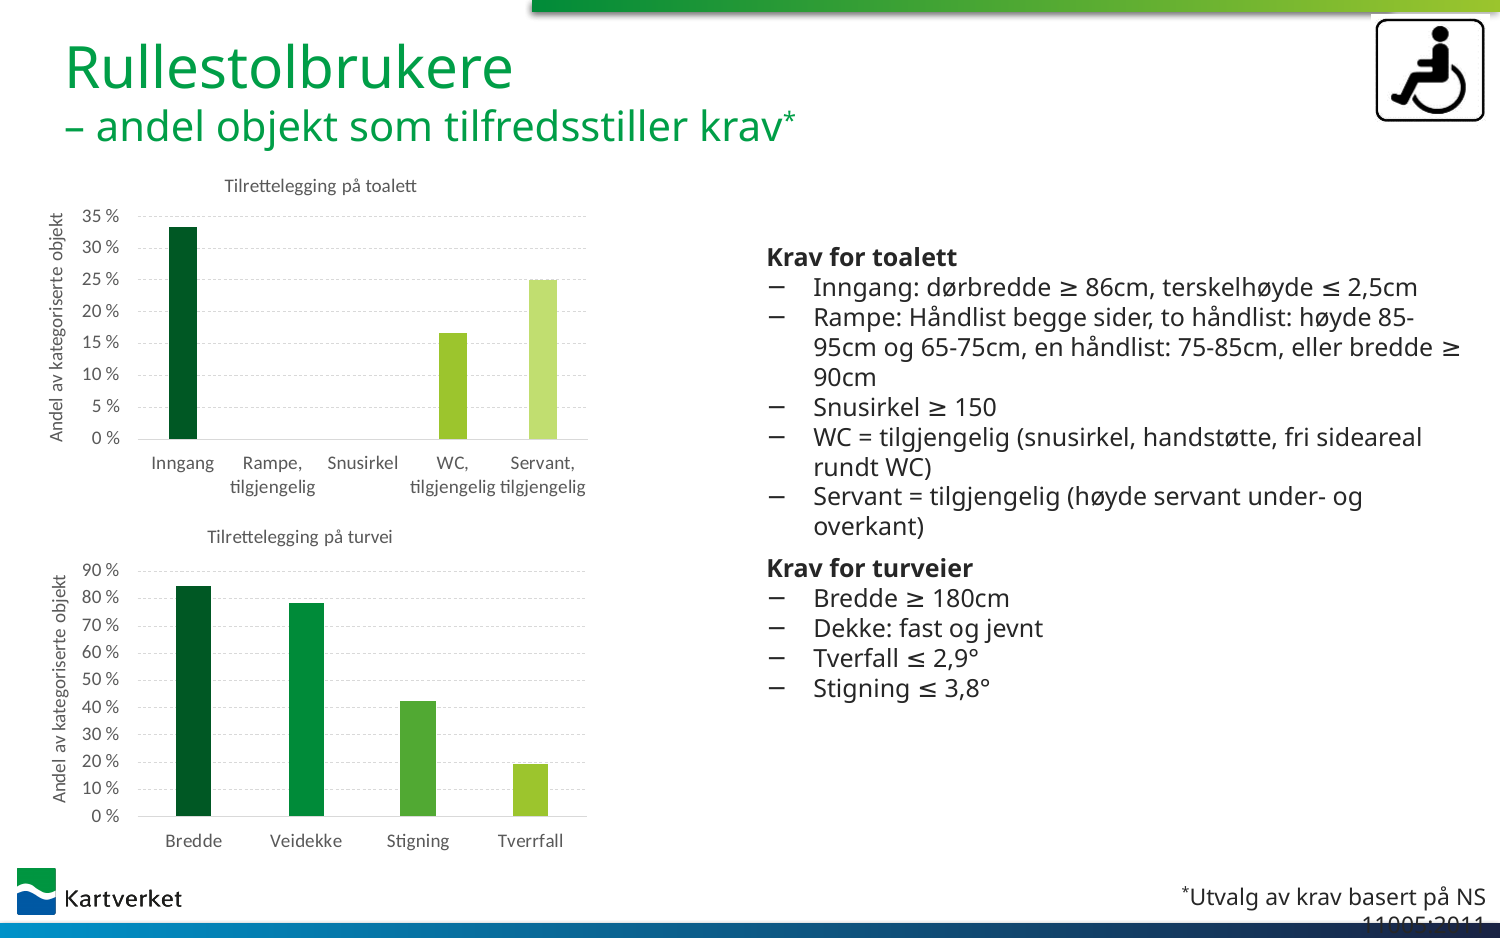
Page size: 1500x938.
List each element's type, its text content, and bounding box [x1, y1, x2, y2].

picture [41, 166, 599, 505]
text_box Rullestolbrukere – andel objekt som tilfredsstiller krav* [49, 14, 1431, 158]
text_box Krav for toalett Inngang: dørbredde ≥ 86cm, terskelhøyde ≤ 2,5cm Rampe: Håndlist begge sider, to håndlist: høyde 85-95cm og 65-75cm, en håndlist: 75-85cm, eller bredde ≥ 90cm Snusirkel ≥ 150 WC = tilgjengelig (snusirkel, handstøtte, fri sideareal rundt WC) Servant = tilgjengelig (høyde servant under- og overkant) [751, 234, 1483, 545]
text_box *Utvalg av krav basert på NS 11005:2011 [1068, 873, 1500, 938]
text_box Krav for turveier Bredde ≥ 180cm Dekke: fast og jevnt Tverfall ≤ 2,9° Stigning ≤ 3,8° [751, 545, 1483, 710]
picture [41, 520, 598, 859]
picture [1371, 13, 1491, 127]
